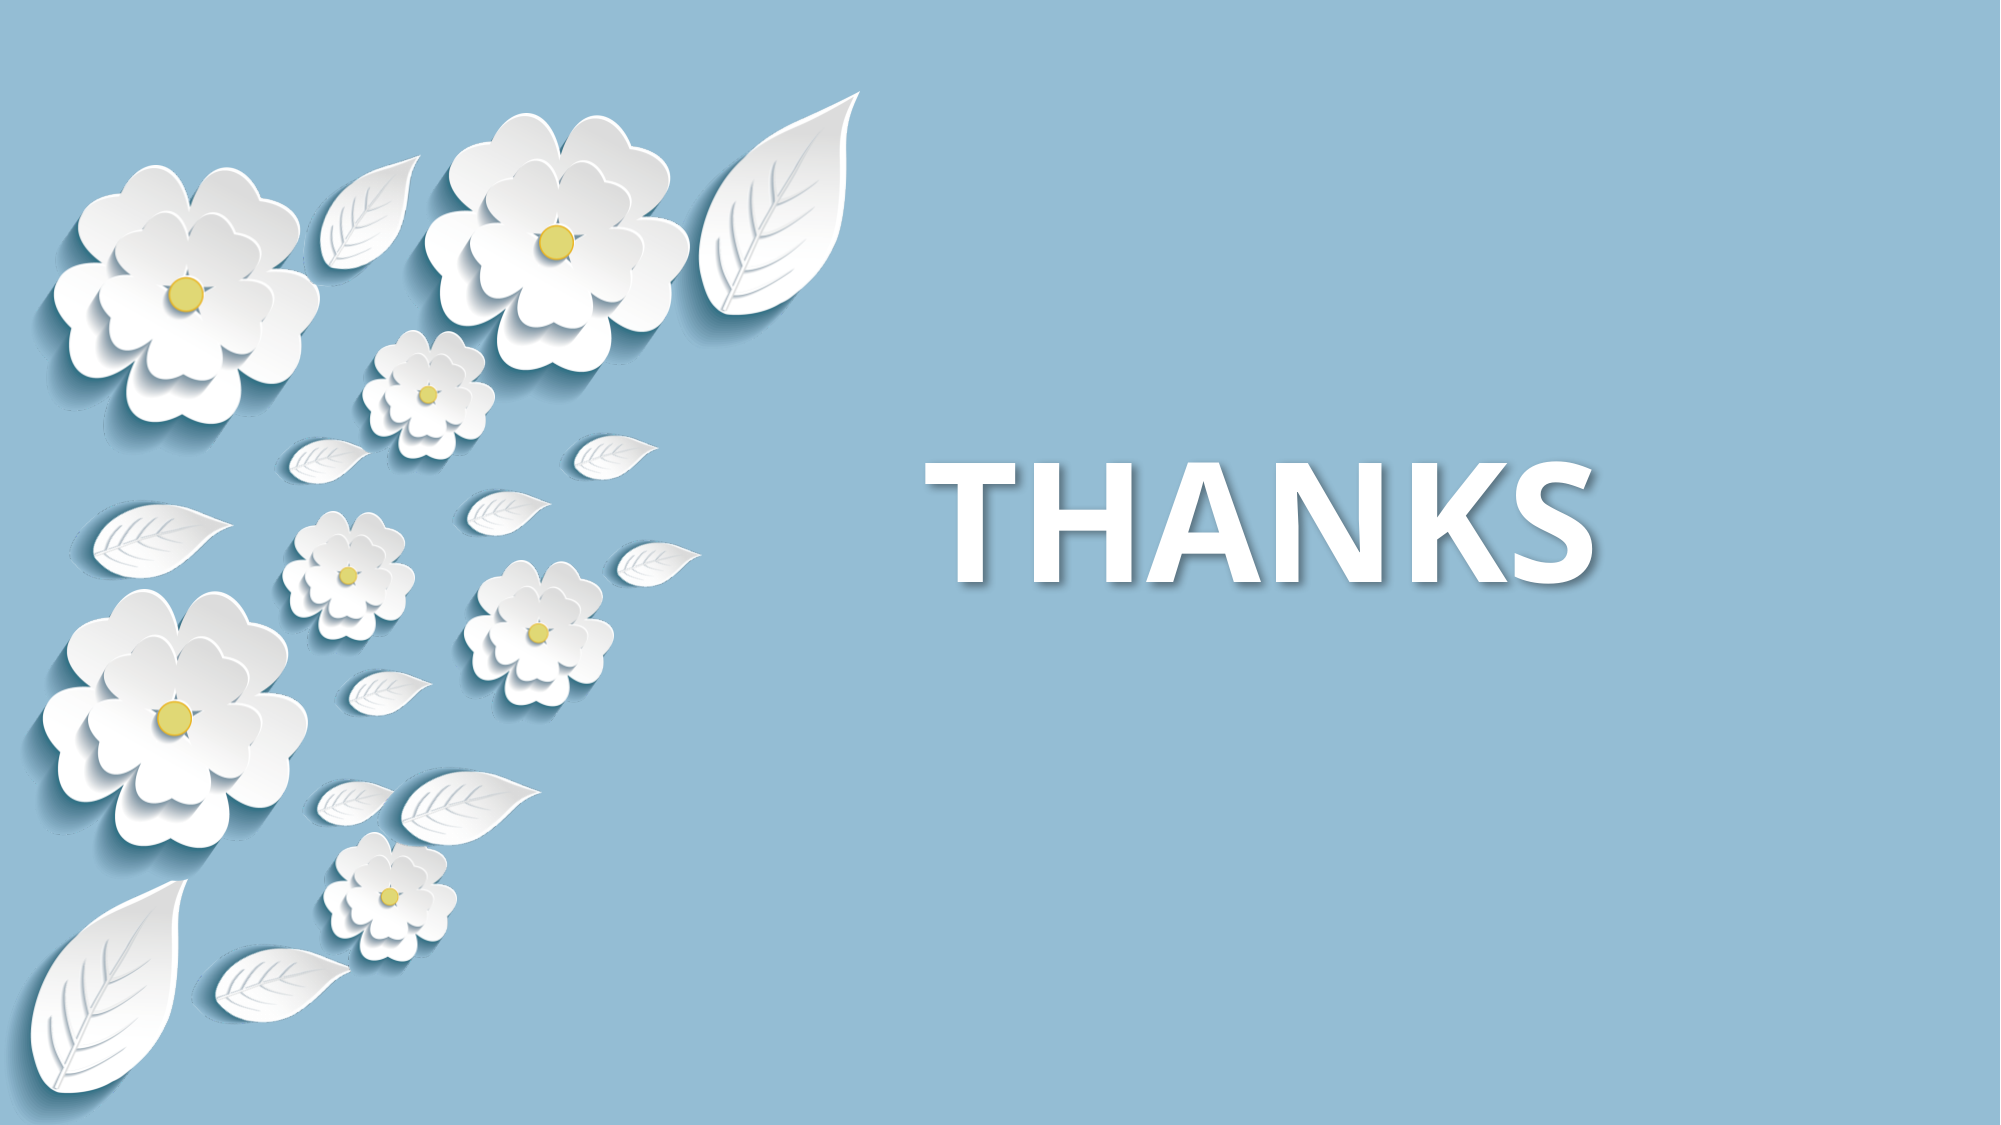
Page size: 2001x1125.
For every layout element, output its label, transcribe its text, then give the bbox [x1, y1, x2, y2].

text_box THANKS [908, 408, 1615, 623]
picture [4, 91, 860, 1125]
